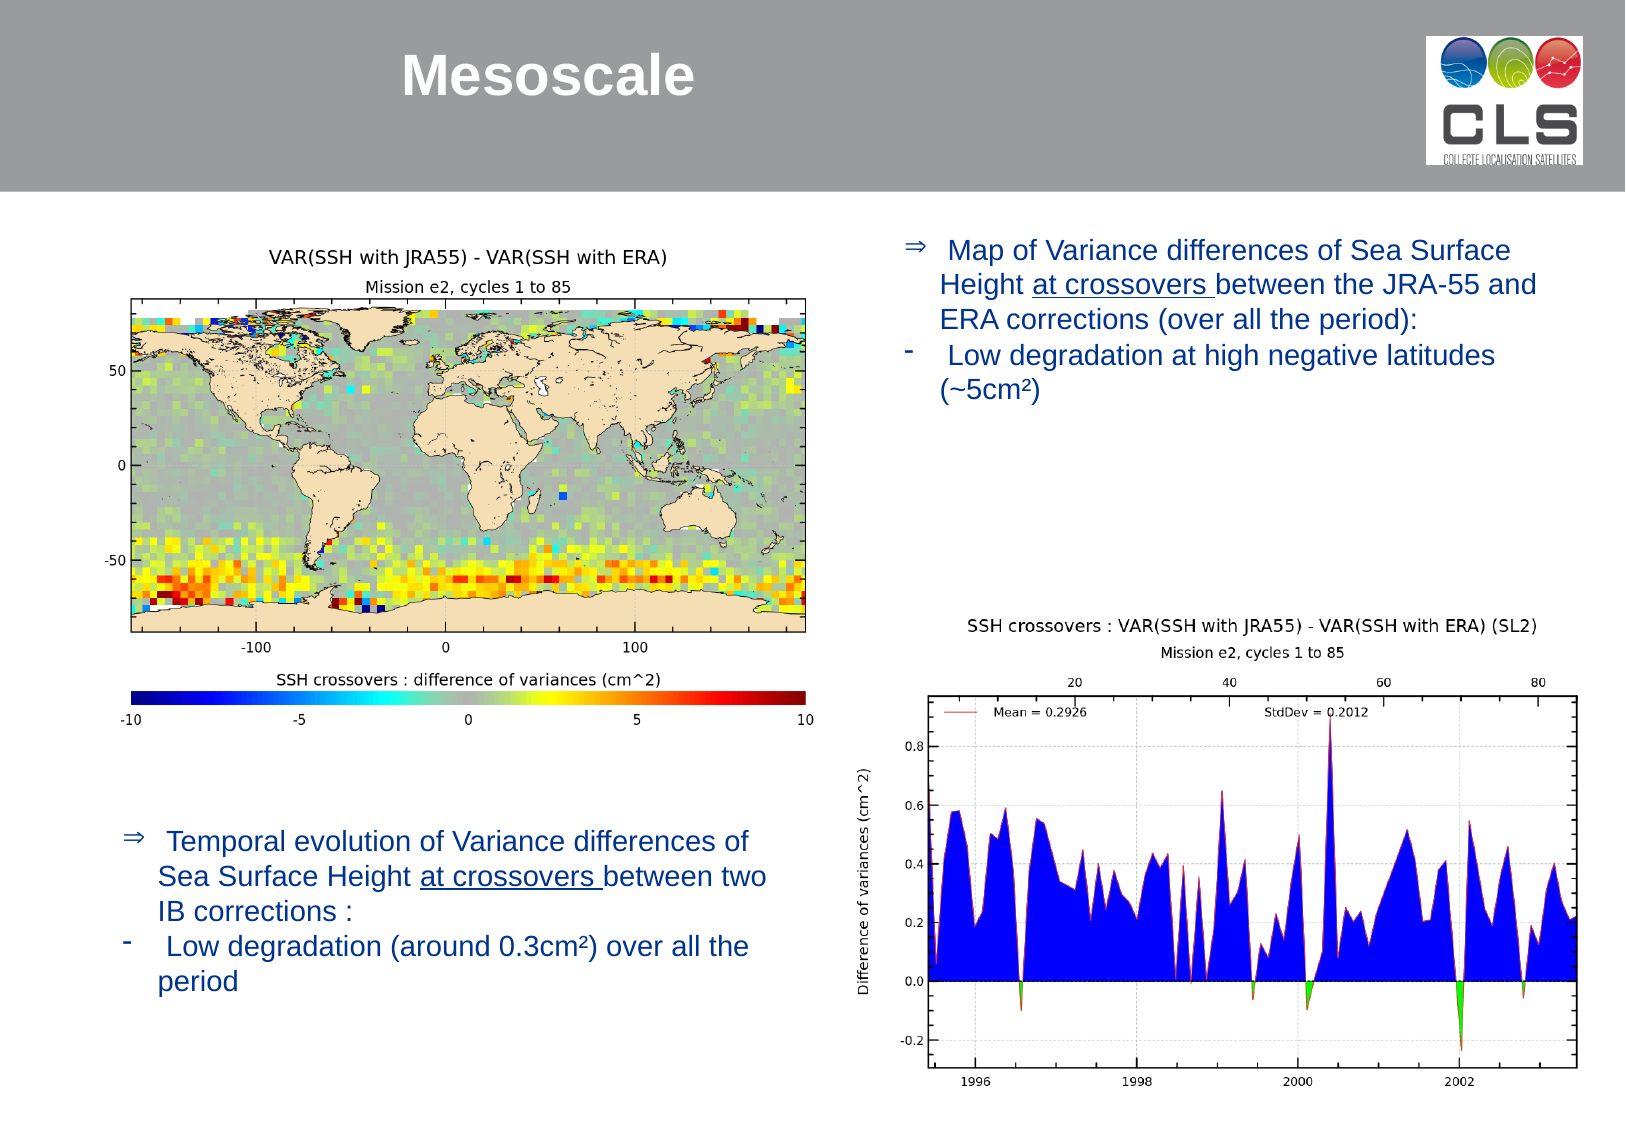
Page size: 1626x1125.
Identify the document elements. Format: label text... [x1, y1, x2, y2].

text_box Map of Variance differences of Sea Surface Height at crossovers between the JRA-55 and ERA corrections (over all the period): Low degradation at high negative latitudes (~5cm²) [889, 223, 1599, 449]
picture [48, 225, 1604, 1113]
text_box Mesoscale [386, 40, 1162, 119]
picture [1426, 36, 1583, 165]
text_box Temporal evolution of Variance differences of Sea Surface Height at crossovers between two IB corrections : Low degradation (around 0.3cm²) over all the period [107, 814, 817, 1005]
